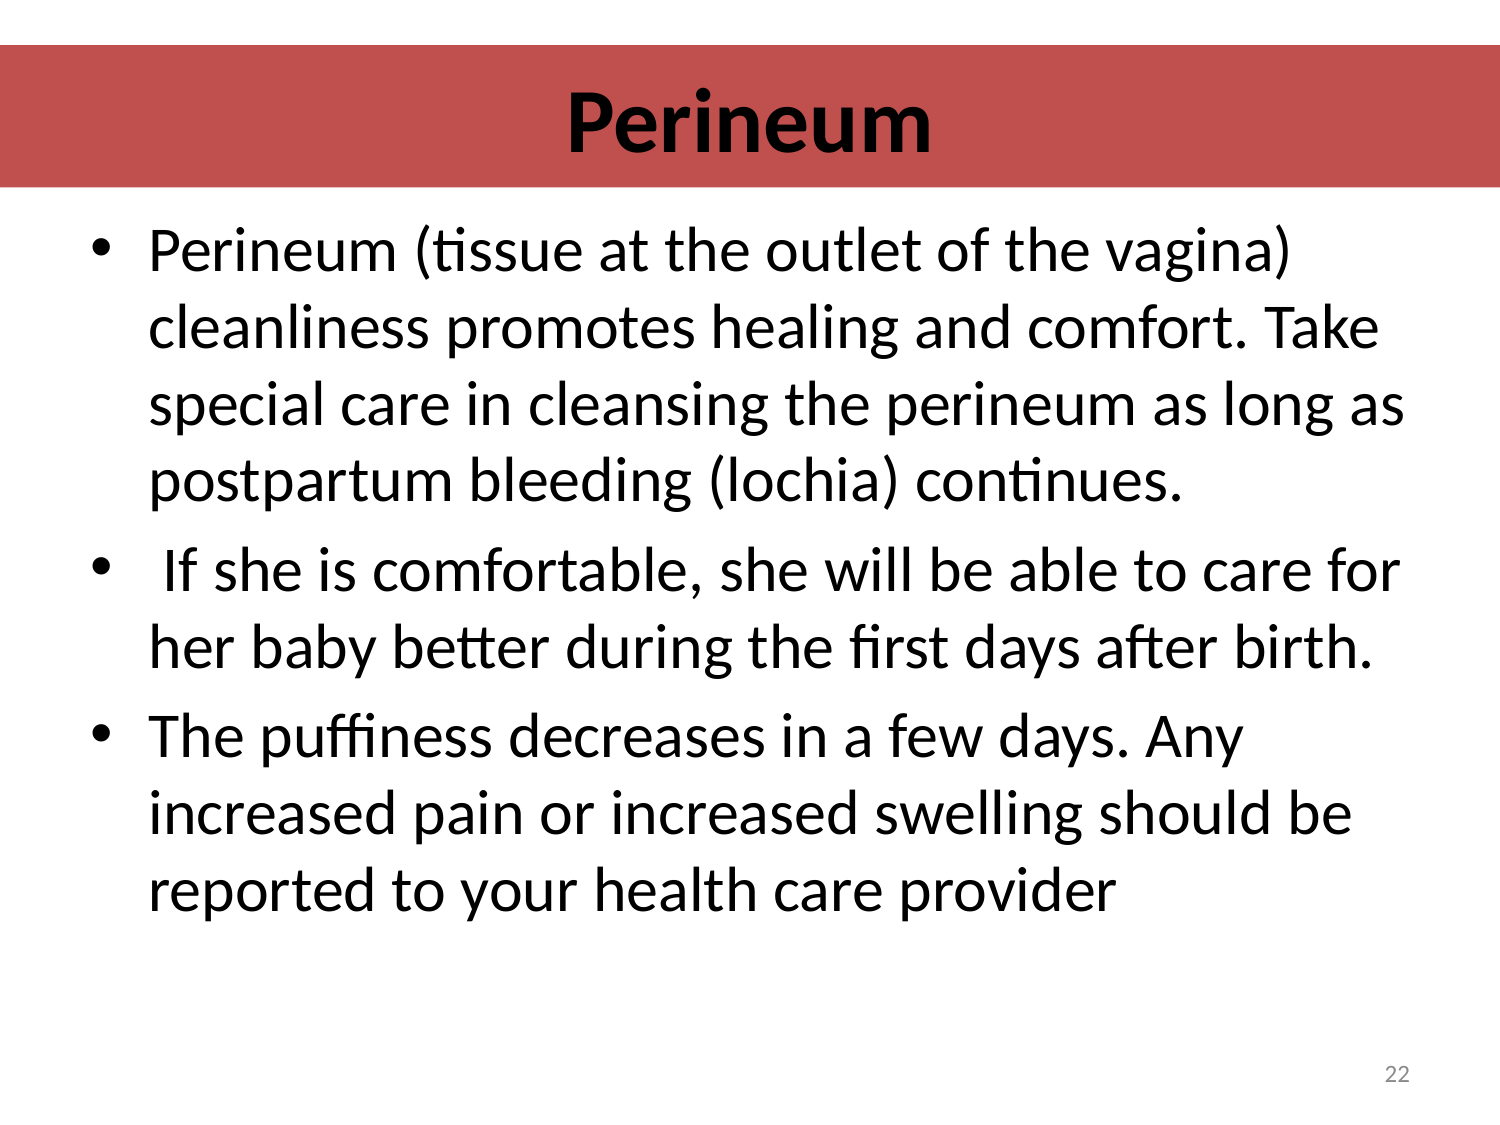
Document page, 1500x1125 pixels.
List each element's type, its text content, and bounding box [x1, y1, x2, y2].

title Perineum [0, 45, 1500, 188]
list Perineum (tissue at the outlet of the vagina) cleanliness promotes healing and comfort. Take special care in cleansing the perineum as long as postpartum bleeding (lochia) continues. If she is comfortable, she will be able to care for her baby better during the first days after birth. The puffiness decreases in a few days. Any increased pain or increased swelling should be reported to your health care provider [75, 200, 1425, 1005]
slide_number 22 [1074, 1042, 1425, 1103]
